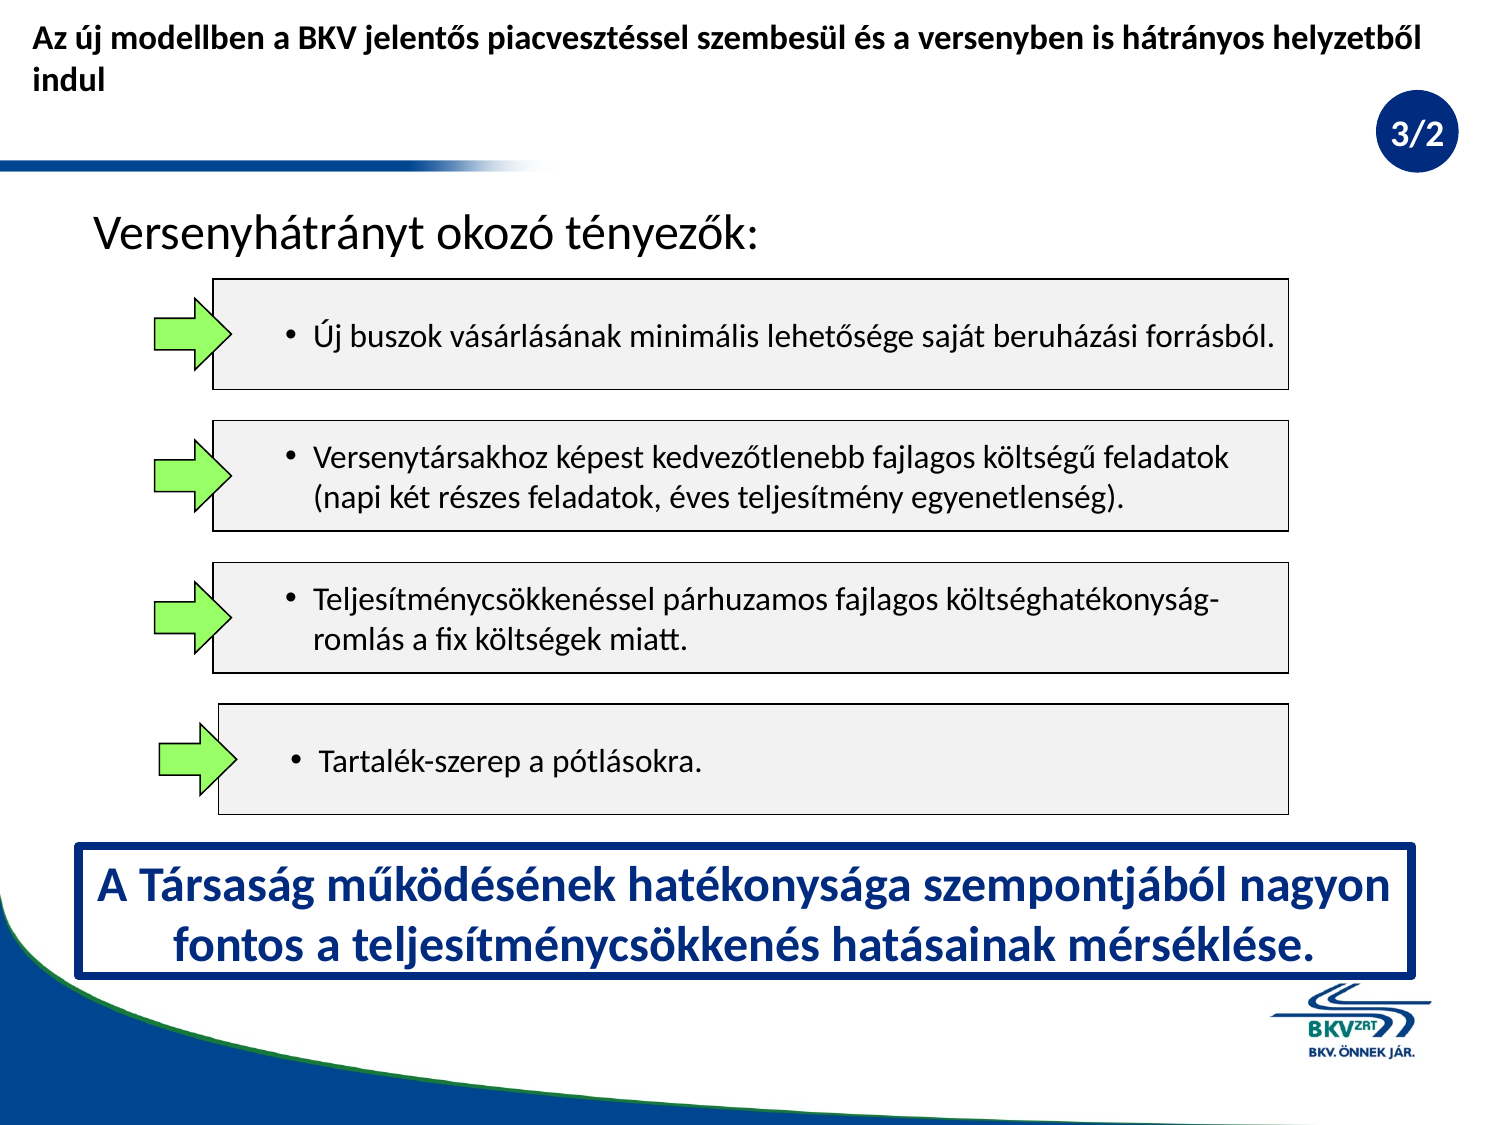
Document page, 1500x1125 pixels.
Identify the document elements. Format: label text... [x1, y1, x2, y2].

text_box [159, 703, 1289, 815]
text_box 3/2 [1373, 87, 1461, 175]
text_box Versenyhátrányt okozó tényezők: [78, 192, 998, 268]
text_box A Társaság működésének hatékonysága szempontjából nagyon fontos a teljesítménycsökkenés hatásainak mérséklése. [77, 844, 1414, 978]
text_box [154, 420, 1289, 532]
picture [0, 893, 1432, 1125]
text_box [154, 278, 1289, 390]
title Az új modellben a BKV jelentős piacvesztéssel szembesül és a versenyben is hátrányos helyzetből indul [17, 7, 1459, 149]
picture [0, 137, 591, 197]
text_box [154, 562, 1289, 674]
